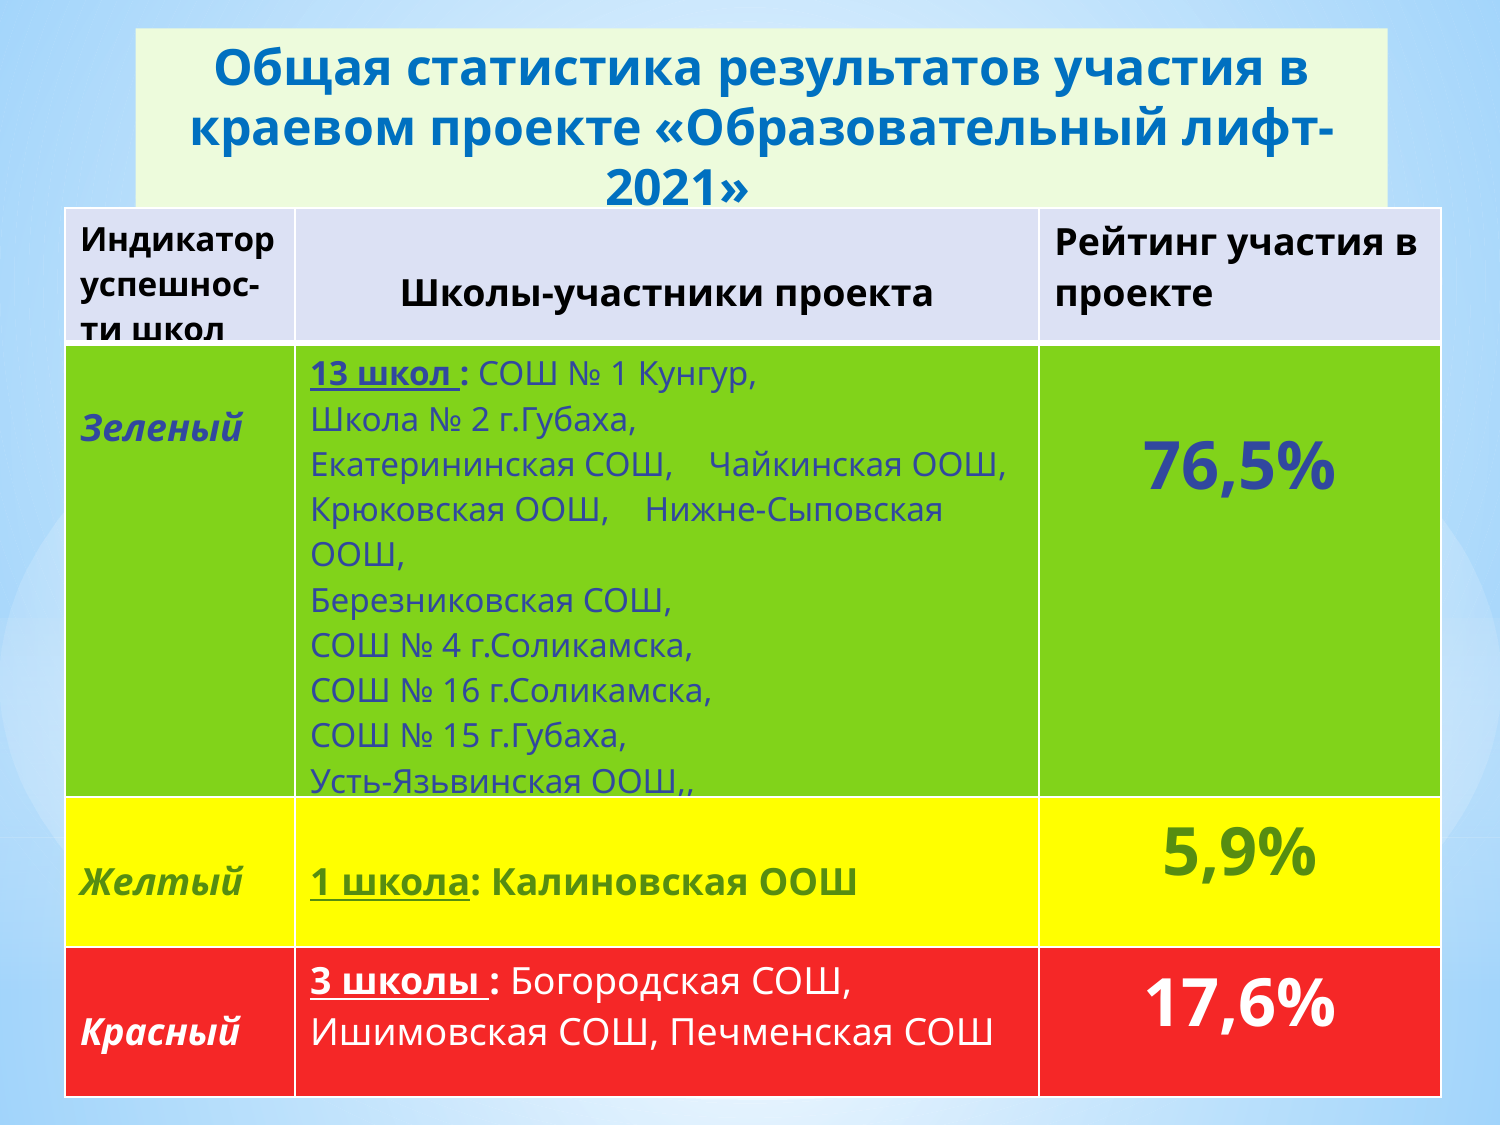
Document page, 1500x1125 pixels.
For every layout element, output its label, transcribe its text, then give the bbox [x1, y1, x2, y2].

table_cell 76,5% [1040, 346, 1440, 796]
table_cell Зеленый [66, 346, 294, 796]
table_cell 1 школа: Калиновская ООШ [296, 798, 1038, 946]
table_cell Желтый [66, 798, 294, 946]
table_header Индикатор успешнос-ти школ [66, 209, 294, 340]
table_header Школы-участники проекта [296, 209, 1038, 340]
table_cell 17,6% [1040, 948, 1440, 1096]
table_cell 13 школ : СОШ № 1 Кунгур, Школа № 2 г.Губаха, Екатерининская СОШ, Чайкинская ООШ, Крюковская ООШ, Нижне-Сыповская ООШ, Березниковская СОШ, СОШ № 4 г.Соликамска, СОШ № 16 г.Соликамска, СОШ № 15 г.Губаха, Усть-Язьвинская ООШ,, Сивинская СОШ, Касибская СОШ [296, 346, 1038, 796]
table_cell Красный [66, 948, 294, 1096]
text_box Общая статистика результатов участия в краевом проекте «Образовательный лифт-2021» [135, 28, 1388, 207]
table_header Рейтинг участия в проекте [1040, 209, 1440, 340]
table_cell 5,9% [1040, 798, 1440, 946]
table_cell 3 школы : Богородская СОШ, Ишимовская СОШ, Печменская СОШ [296, 948, 1038, 1096]
